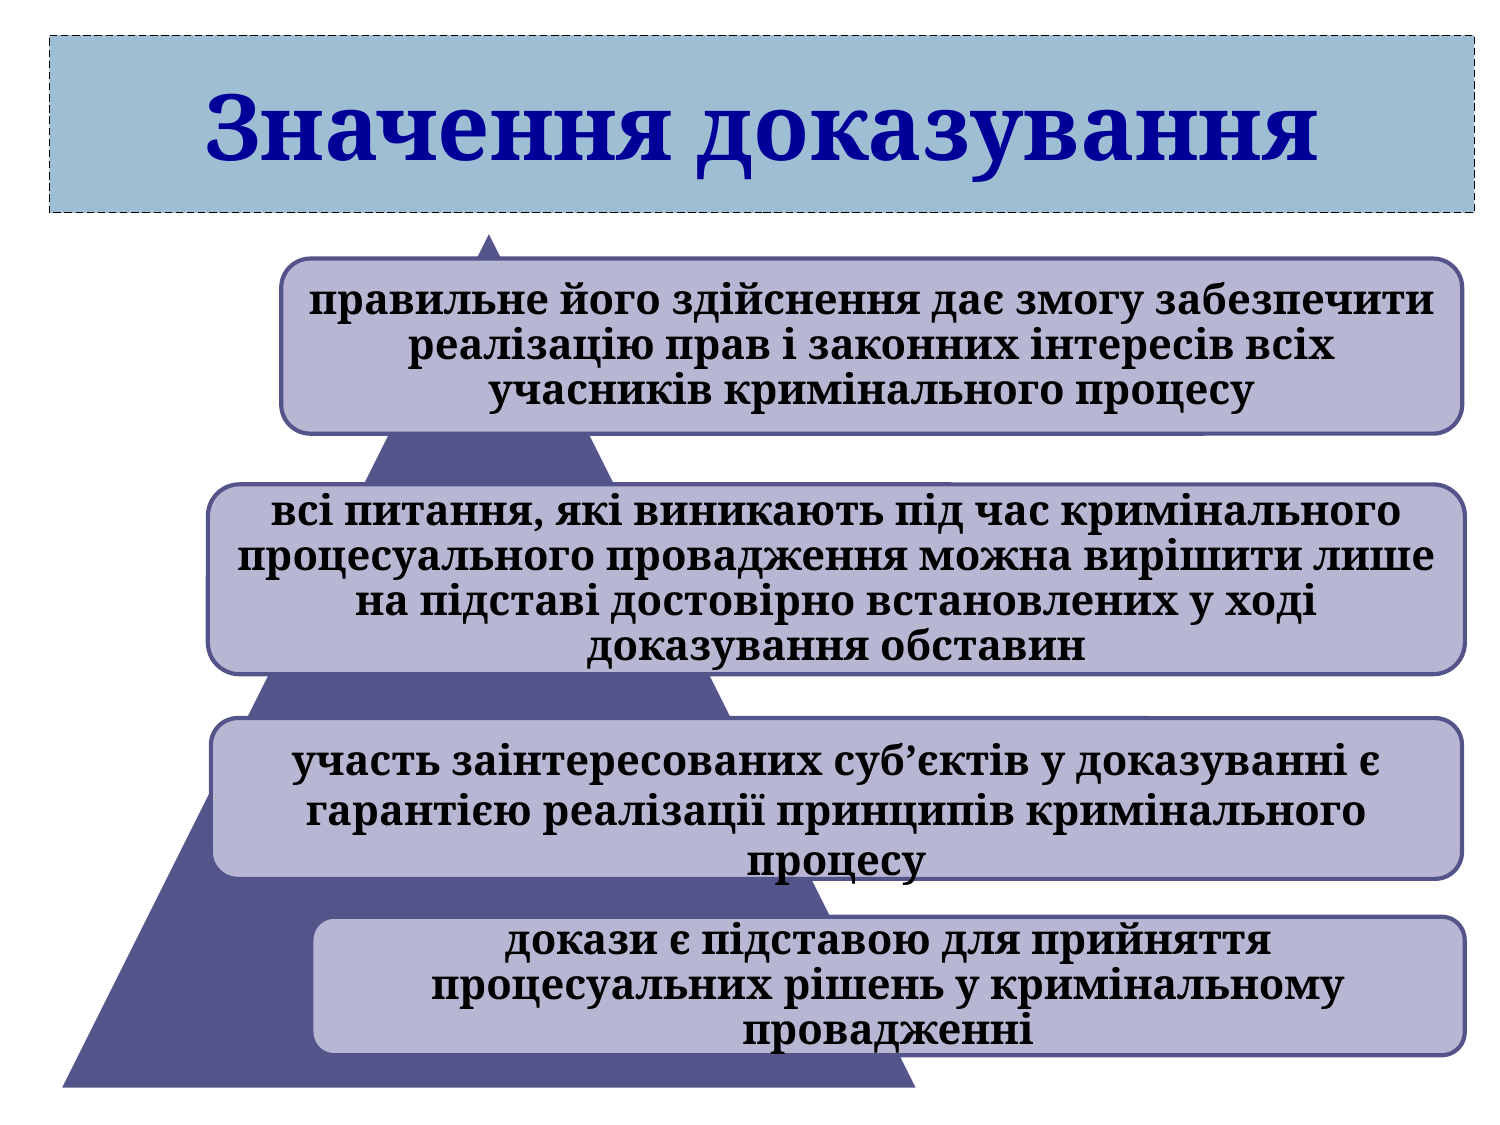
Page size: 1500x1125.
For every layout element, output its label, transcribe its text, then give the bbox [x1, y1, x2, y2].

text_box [58, 228, 1466, 1091]
title Значення доказування [49, 35, 1475, 213]
